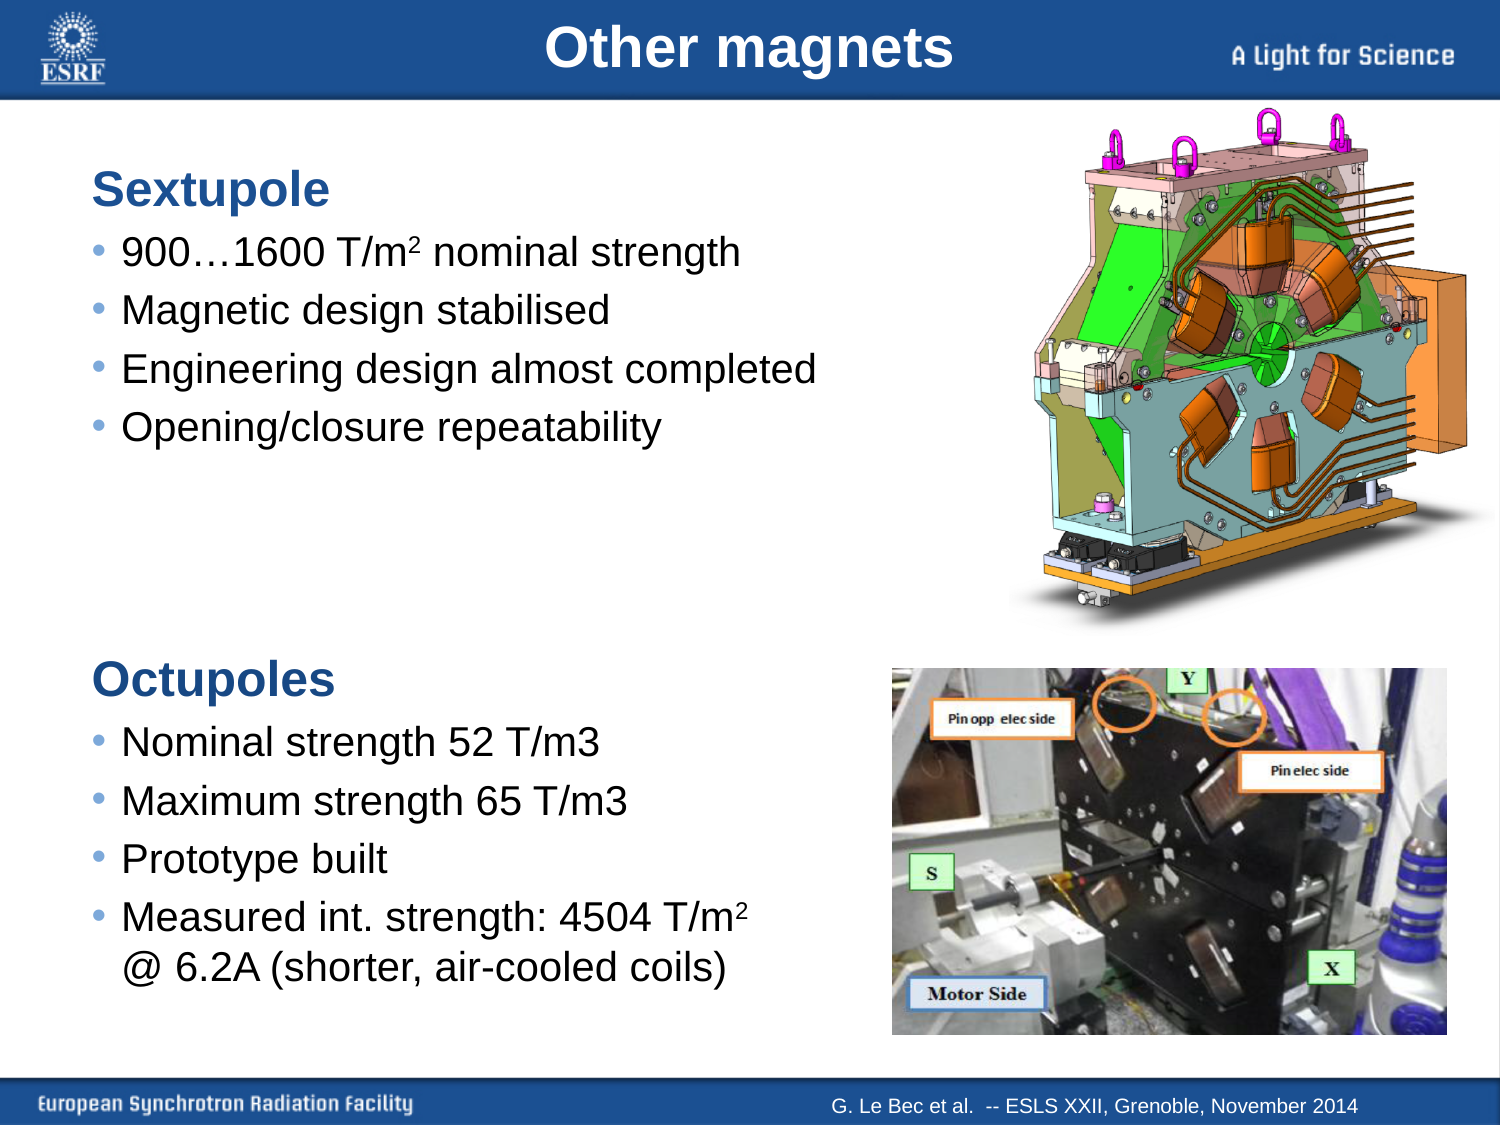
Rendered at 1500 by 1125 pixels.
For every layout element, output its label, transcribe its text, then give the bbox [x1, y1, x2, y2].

picture [0, 0, 1500, 1125]
text_box Sextupole 900…1600 T/m2 nominal strength Magnetic design stabilised Engineering design almost completed Opening/closure repeatability Octupoles Nominal strength 52 T/m3 Maximum strength 65 T/m3 Prototype built Measured int. strength: 4504 T/m2 @ 6.2A (shorter, air-cooled coils) [76, 148, 939, 1047]
title Other magnets [74, 0, 1426, 114]
footer G. Le Bec et al. -- ESLS XXII, Grenoble, November 2014 [689, 1084, 1374, 1123]
